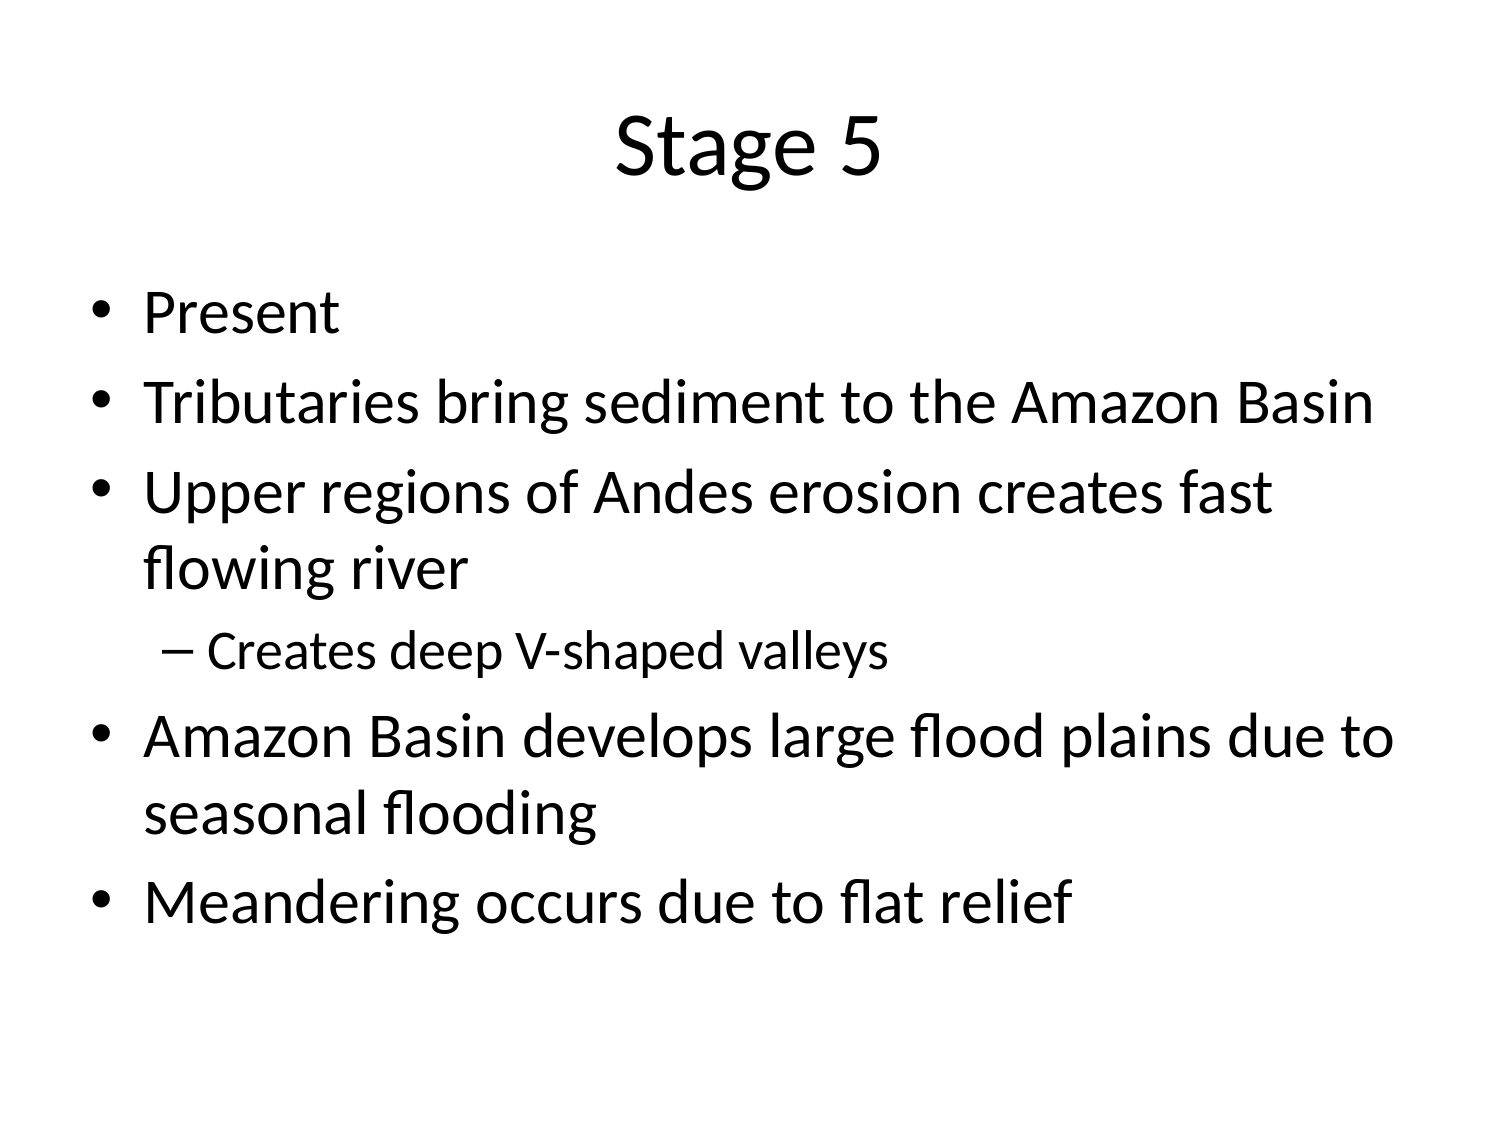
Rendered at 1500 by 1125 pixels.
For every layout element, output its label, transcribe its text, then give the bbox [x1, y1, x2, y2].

title Stage 5 [75, 45, 1425, 233]
list Present Tributaries bring sediment to the Amazon Basin Upper regions of Andes erosion creates fast flowing river Creates deep V-shaped valleys Amazon Basin develops large flood plains due to seasonal flooding Meandering occurs due to flat relief [75, 262, 1425, 1005]
